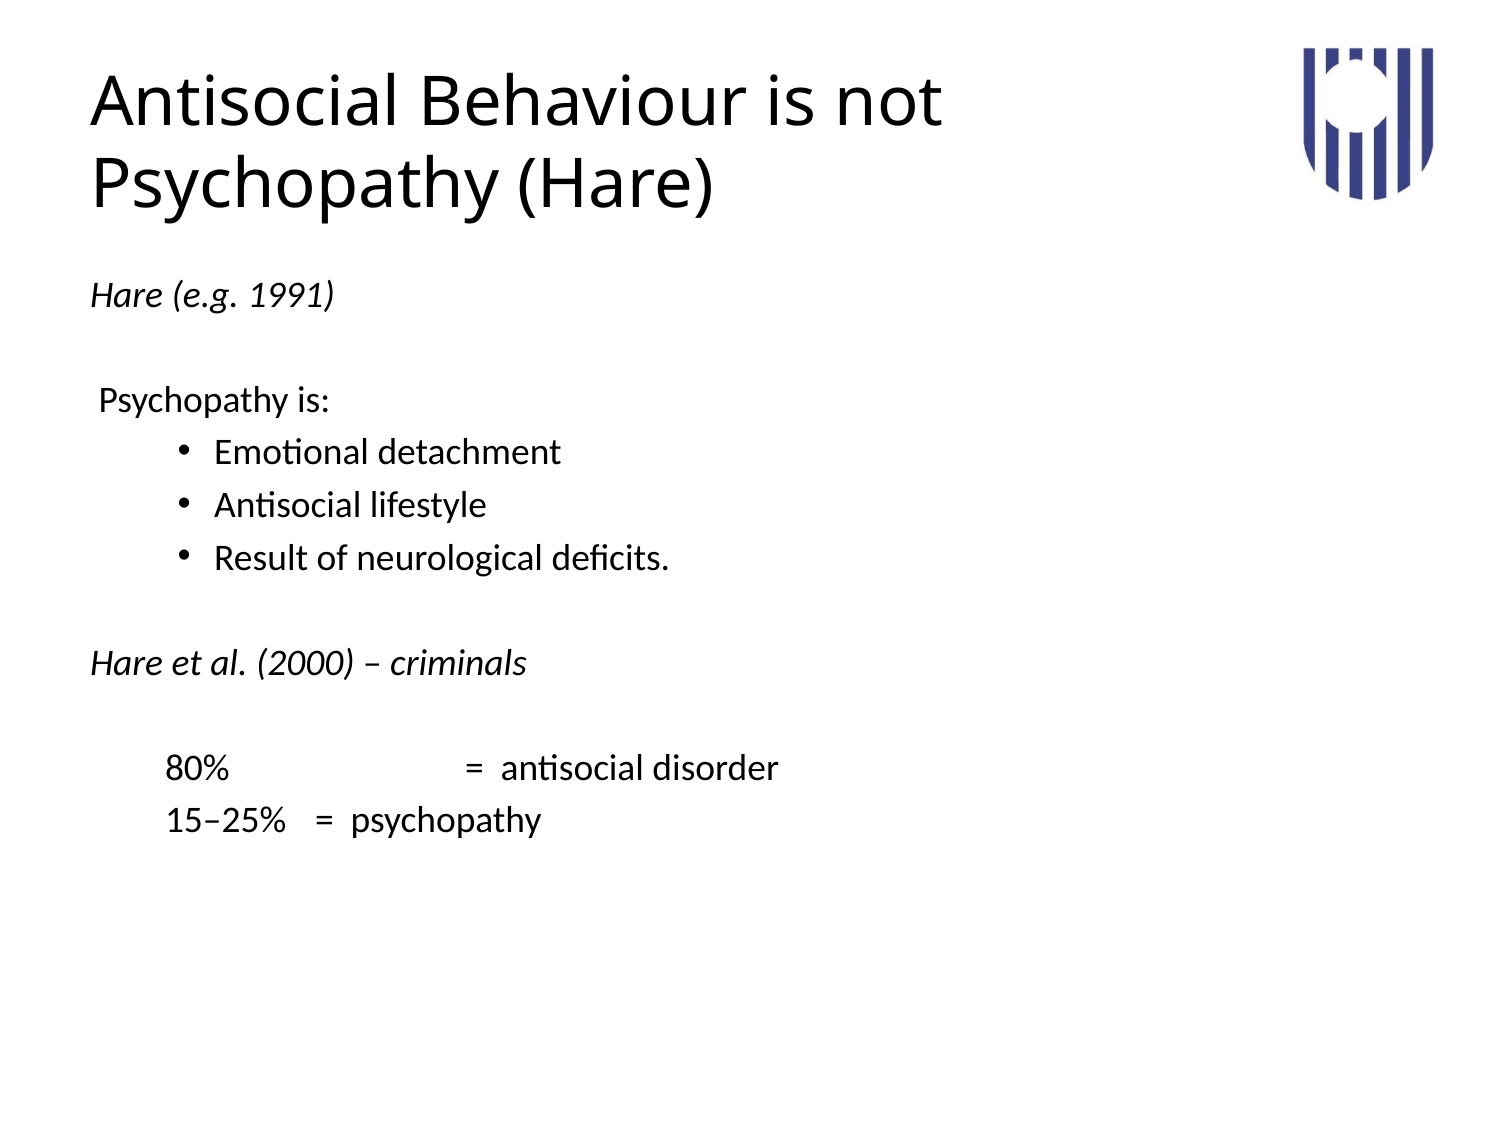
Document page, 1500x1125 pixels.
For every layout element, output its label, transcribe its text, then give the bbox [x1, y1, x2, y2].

list Hare (e.g. 1991) Psychopathy is: Emotional detachment Antisocial lifestyle Result of neurological deficits. Hare et al. (2000) – criminals 80% = antisocial disorder 15–25% = psychopathy [75, 262, 1425, 1005]
title Antisocial Behaviour is not Psychopathy (Hare) [75, 45, 1425, 233]
picture [1250, 11, 1488, 248]
